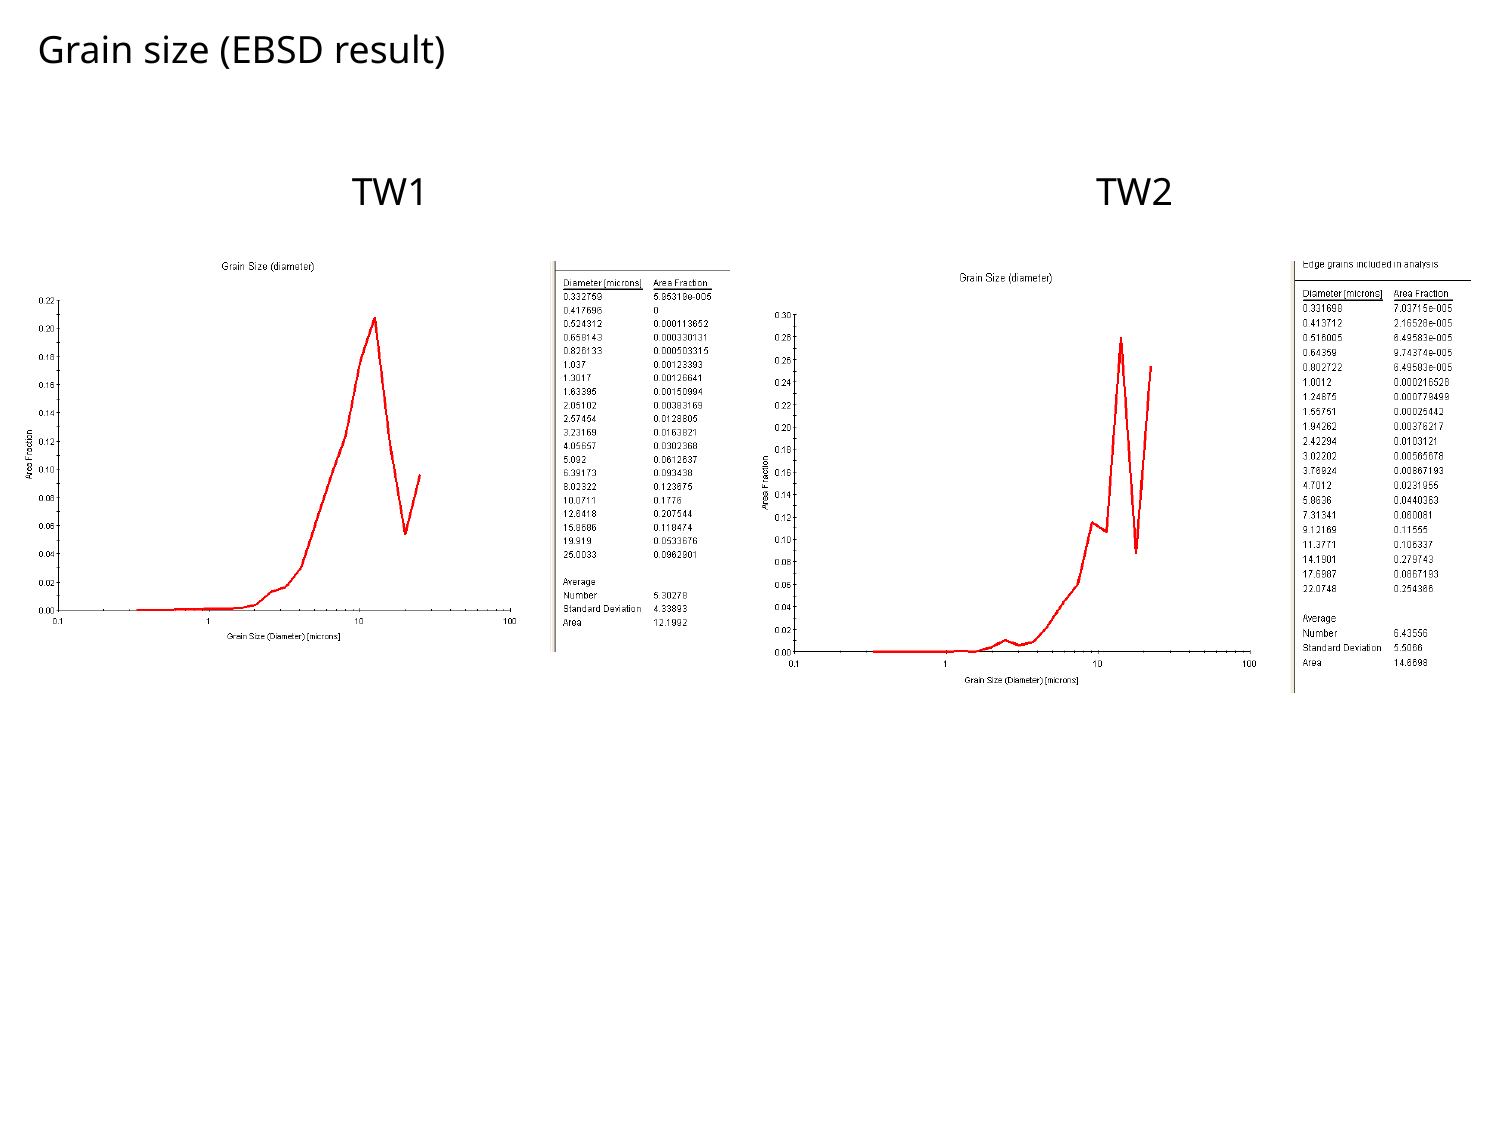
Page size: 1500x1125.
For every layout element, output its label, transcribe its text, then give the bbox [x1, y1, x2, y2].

picture [0, 261, 748, 652]
text_box Grain size (EBSD result) [23, 19, 461, 79]
text_box TW2 [1081, 160, 1189, 221]
picture [749, 261, 1500, 693]
text_box TW1 [337, 160, 444, 221]
